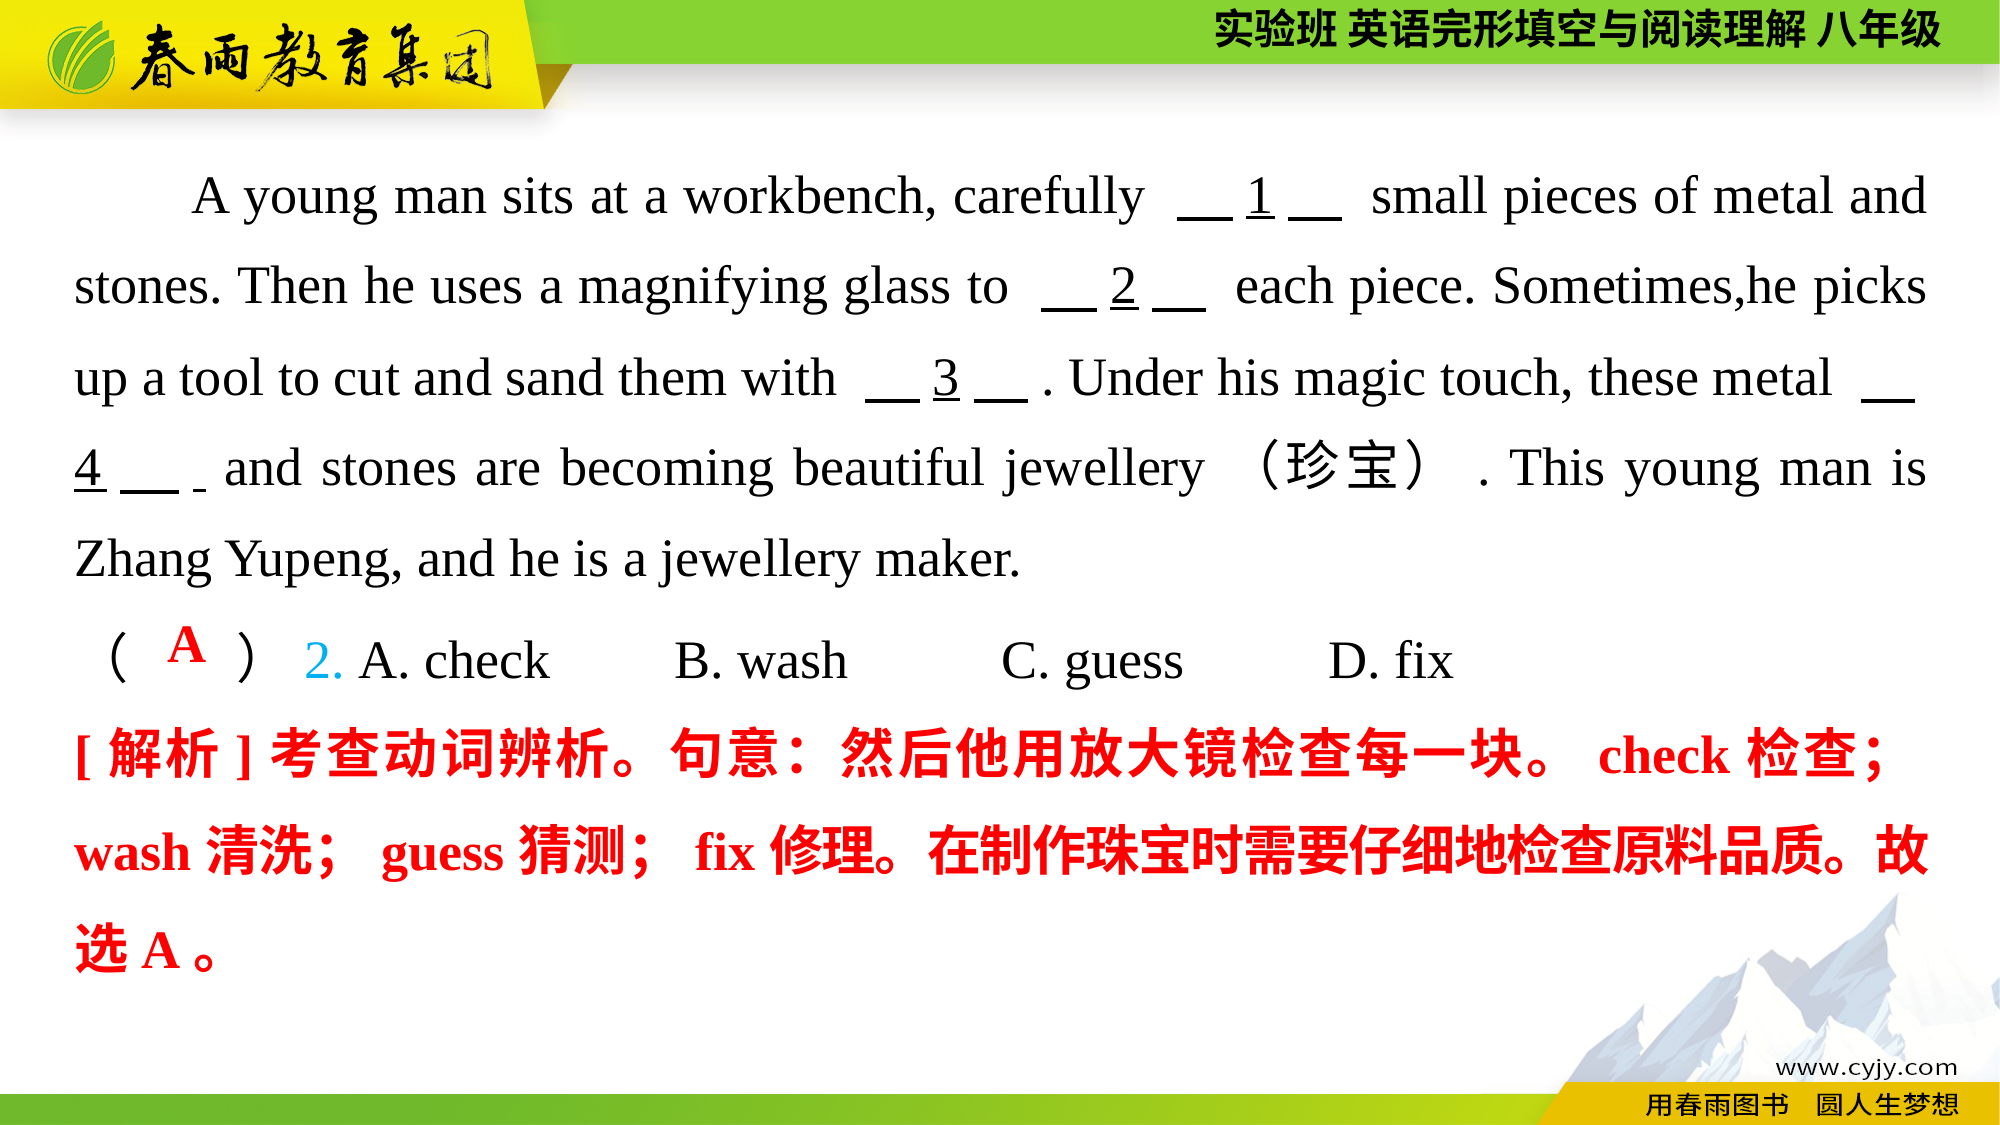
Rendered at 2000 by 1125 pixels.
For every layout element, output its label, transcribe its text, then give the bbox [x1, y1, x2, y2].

text_box A [152, 601, 222, 679]
list A young man sits at a workbench, carefully 1 small pieces of metal and stones. Then he uses a magnifying glass to 2 each piece. Sometimes,he picks up a tool to cut and sand them with 3 . Under his magic touch, these metal 4 . and stones are becoming beautiful jewellery（珍宝）. This young man is Zhang Yupeng, and he is a jewellery maker. [59, 125, 1944, 584]
text_box （ ）2. A. check B. wash C. guess D. fix [59, 584, 1944, 679]
picture [0, 0, 2000, 1125]
text_box [解析]考查动词辨析。句意：然后他用放大镜检查每一块。check检查；wash清洗；guess猜测；fix修理。在制作珠宝时需要仔细地检查原料品质。故选A。 [59, 679, 1944, 987]
